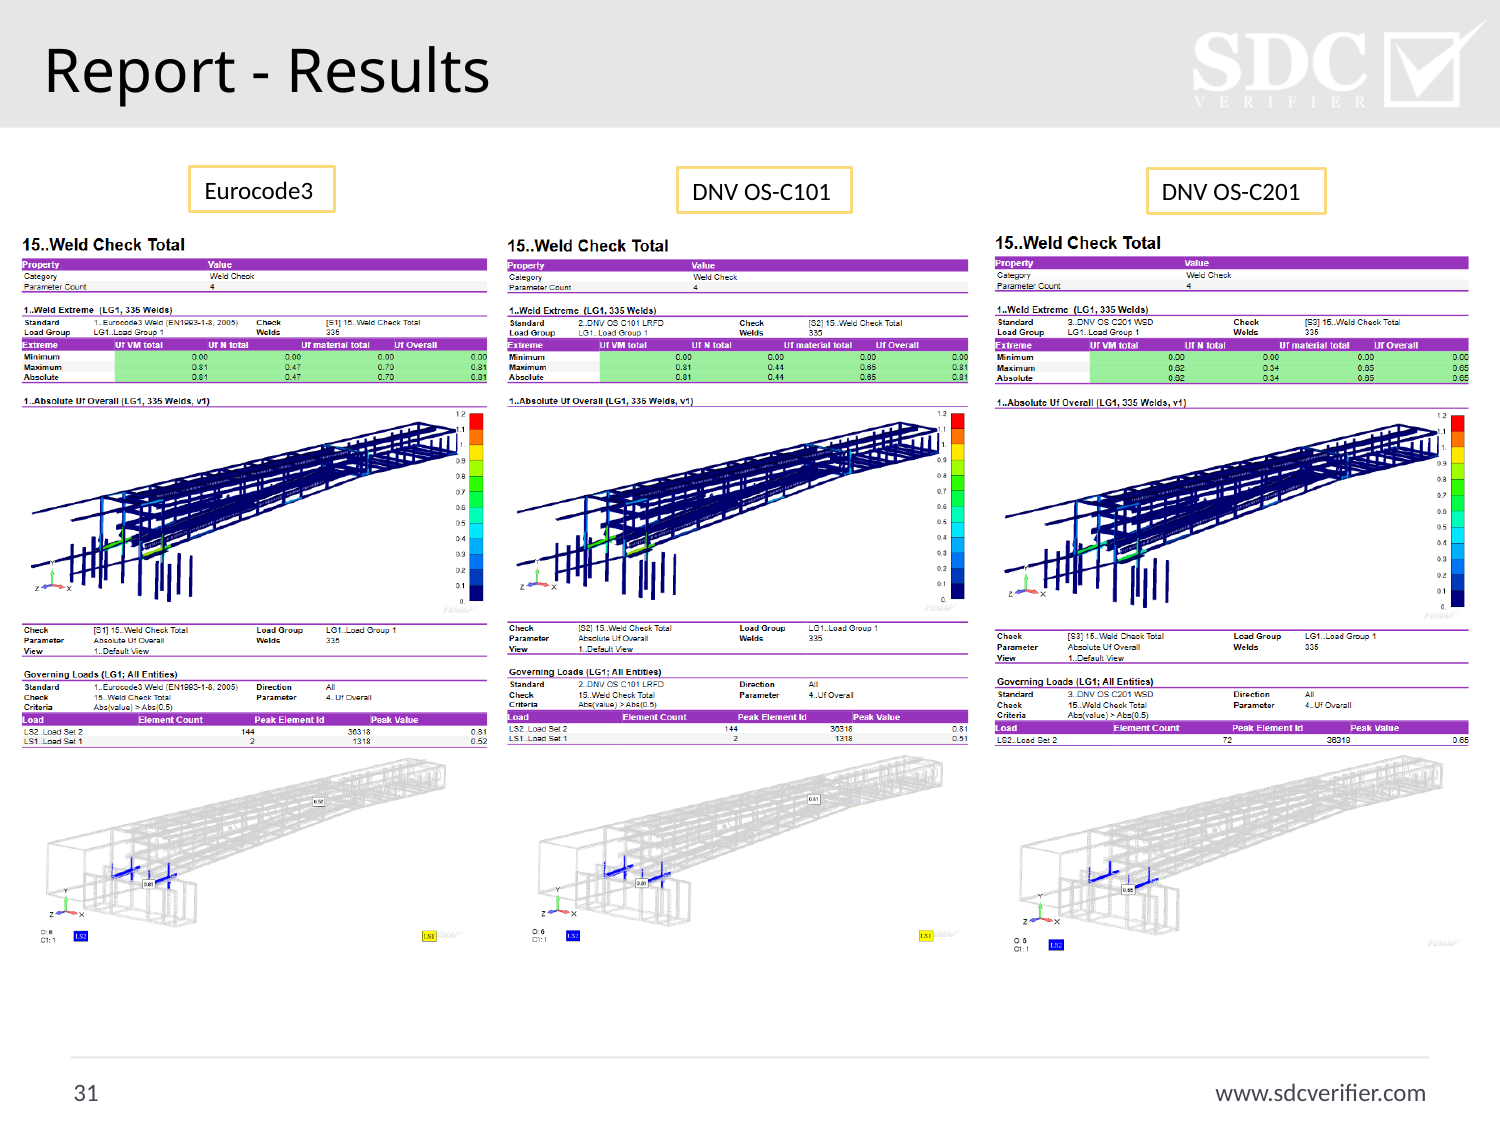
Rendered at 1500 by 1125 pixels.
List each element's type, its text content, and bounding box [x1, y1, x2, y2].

slide_number 31 [58, 1073, 163, 1109]
text_box DNV OS-C201 [1146, 167, 1327, 215]
footer www.sdcverifier.com [1200, 1072, 1443, 1111]
title Report - Results [29, 24, 1478, 113]
text_box DNV OS-C101 [676, 166, 853, 214]
picture [0, 0, 1500, 1125]
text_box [504, 228, 970, 949]
text_box Eurocode3 [188, 165, 336, 213]
